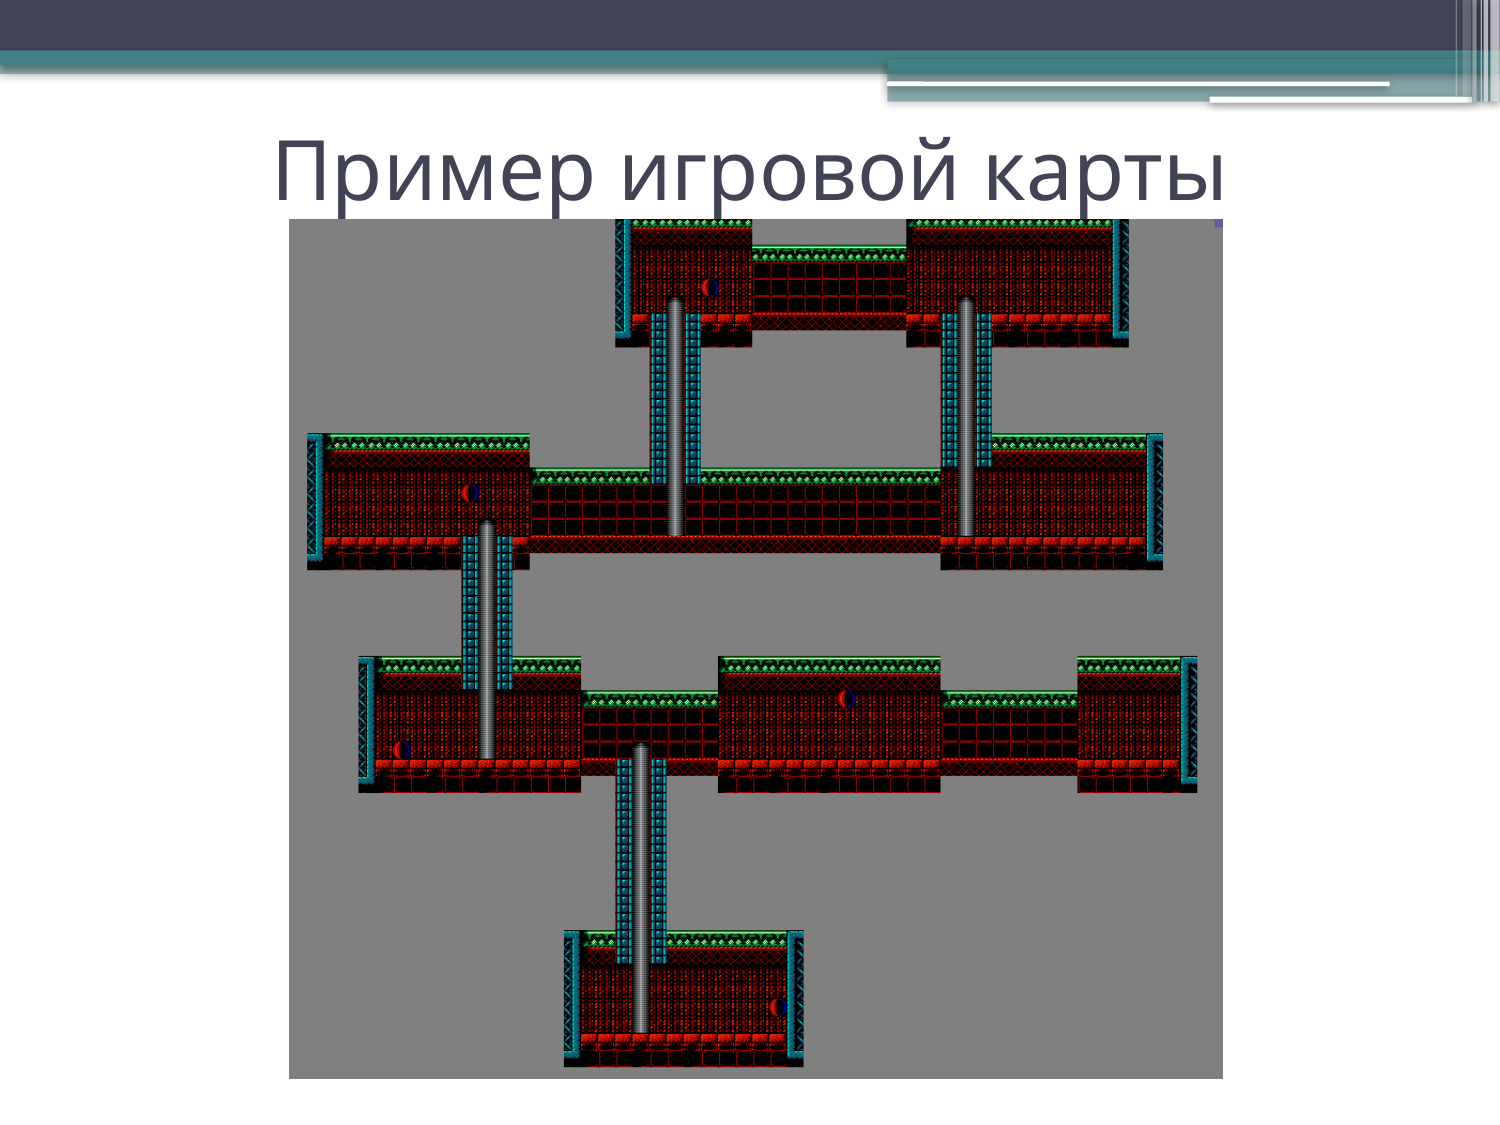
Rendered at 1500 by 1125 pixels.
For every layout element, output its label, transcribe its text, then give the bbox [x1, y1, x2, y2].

title Пример игровой карты [75, 101, 1425, 232]
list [289, 219, 1223, 1079]
